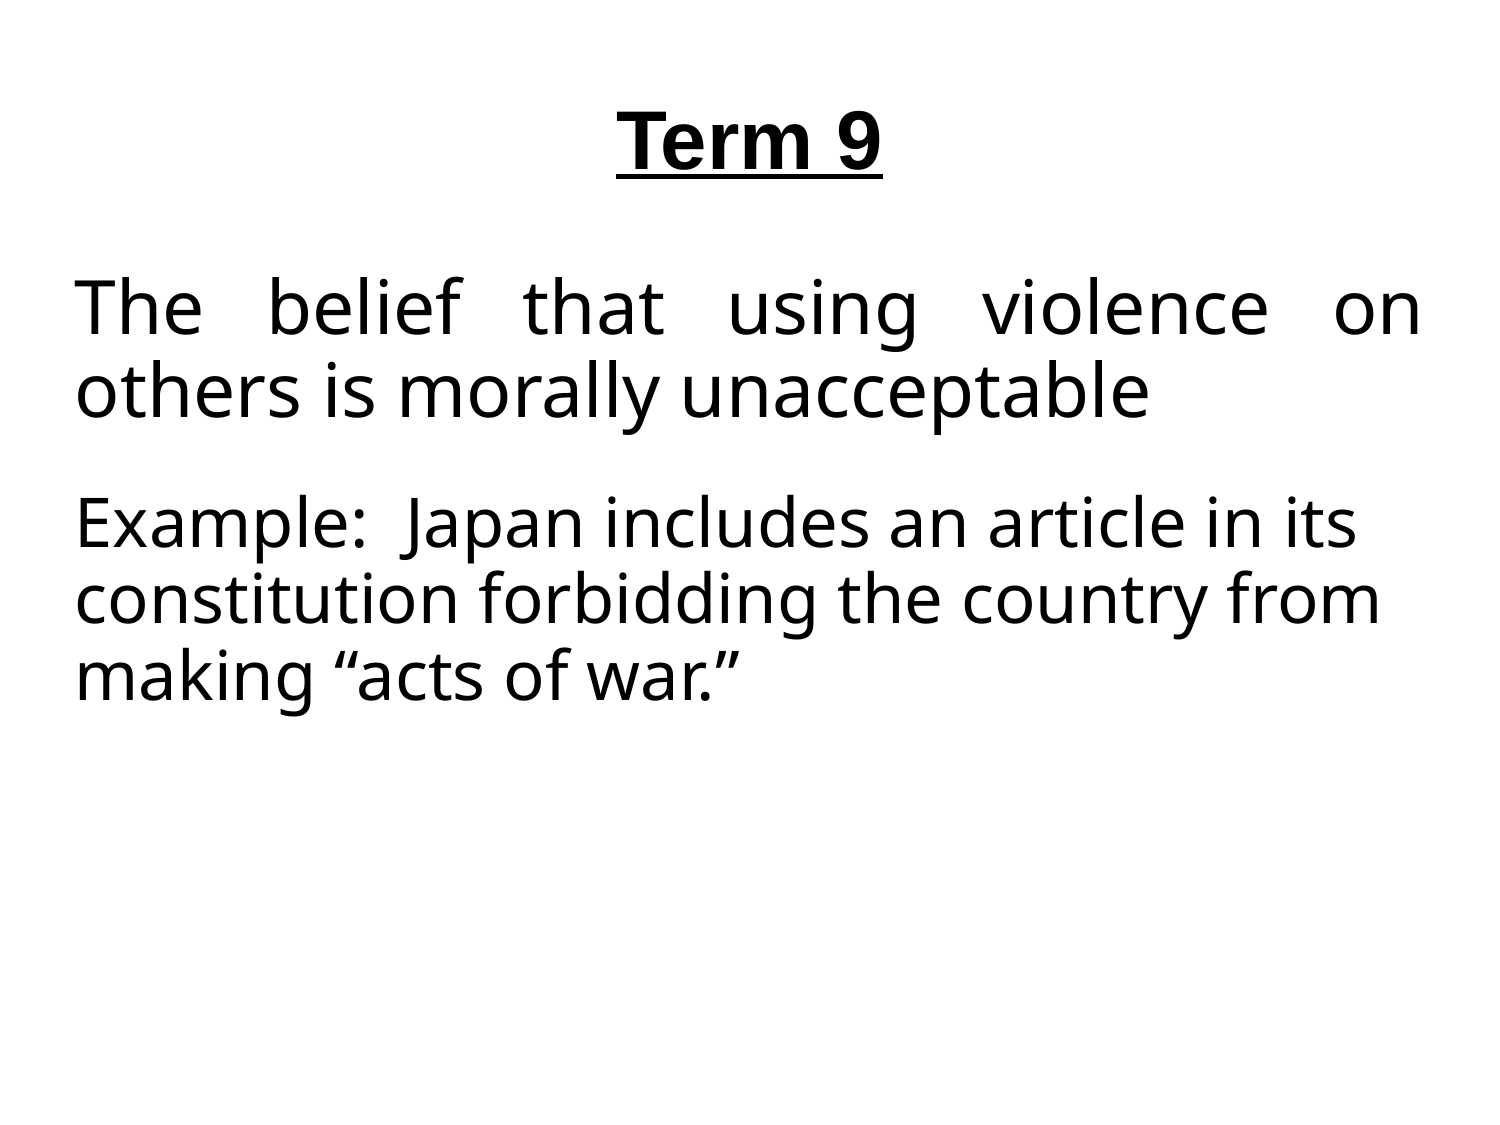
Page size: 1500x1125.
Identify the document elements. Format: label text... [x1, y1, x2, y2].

text_box Term 9 [74, 44, 1425, 233]
text_box The belief that using violence on others is morally unacceptable Example: Japan includes an article in its constitution forbidding the country from making “acts of war.” [74, 263, 1425, 1008]
